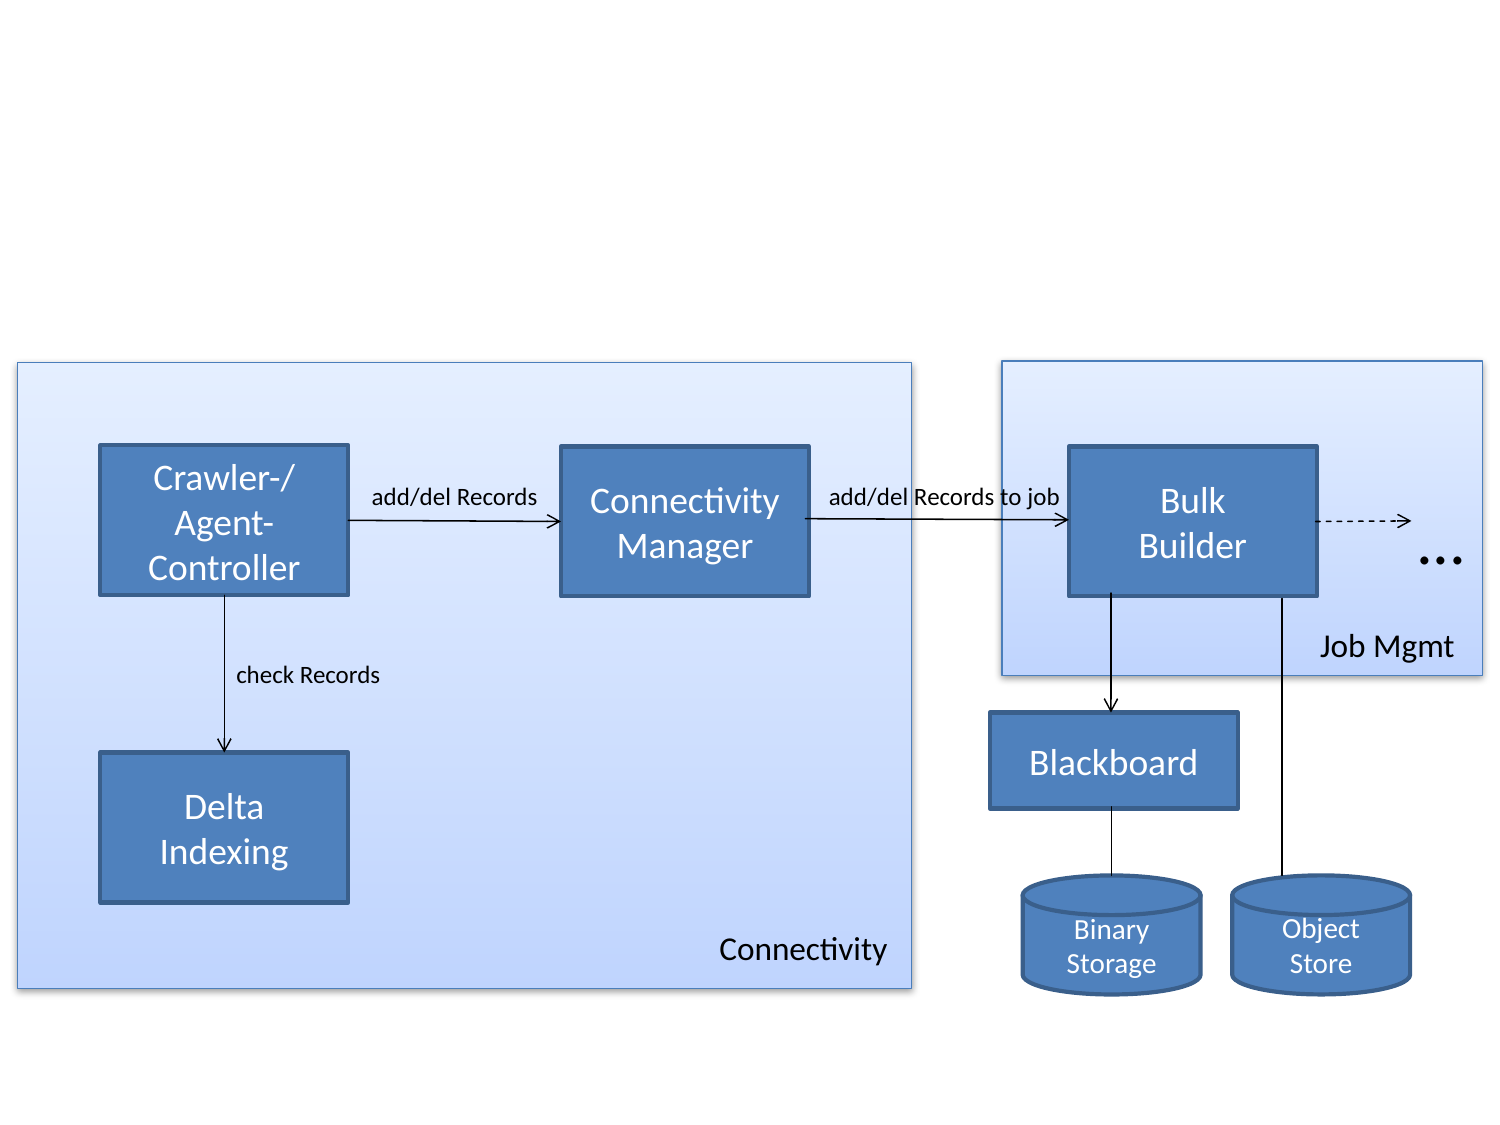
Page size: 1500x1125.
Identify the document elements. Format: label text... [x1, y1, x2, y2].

text_box [1001, 360, 1483, 676]
text_box Delta Indexing [98, 750, 350, 905]
text_box Crawler-/ Agent- Controller [98, 443, 350, 597]
text_box add/del Records [356, 473, 553, 518]
text_box add/del Records to job [813, 473, 1076, 518]
text_box Connectivity [704, 920, 903, 975]
text_box Job Mgmt [1305, 616, 1471, 672]
text_box check Records [229, 651, 396, 696]
text_box Connectivity Manager [559, 444, 811, 598]
text_box Bulk Builder [1067, 444, 1319, 598]
text_box Blackboard [988, 710, 1240, 811]
text_box [17, 362, 912, 989]
text_box ... [1401, 490, 1482, 586]
text_box Object Store [1230, 873, 1413, 997]
text_box Binary Storage [1020, 873, 1203, 997]
